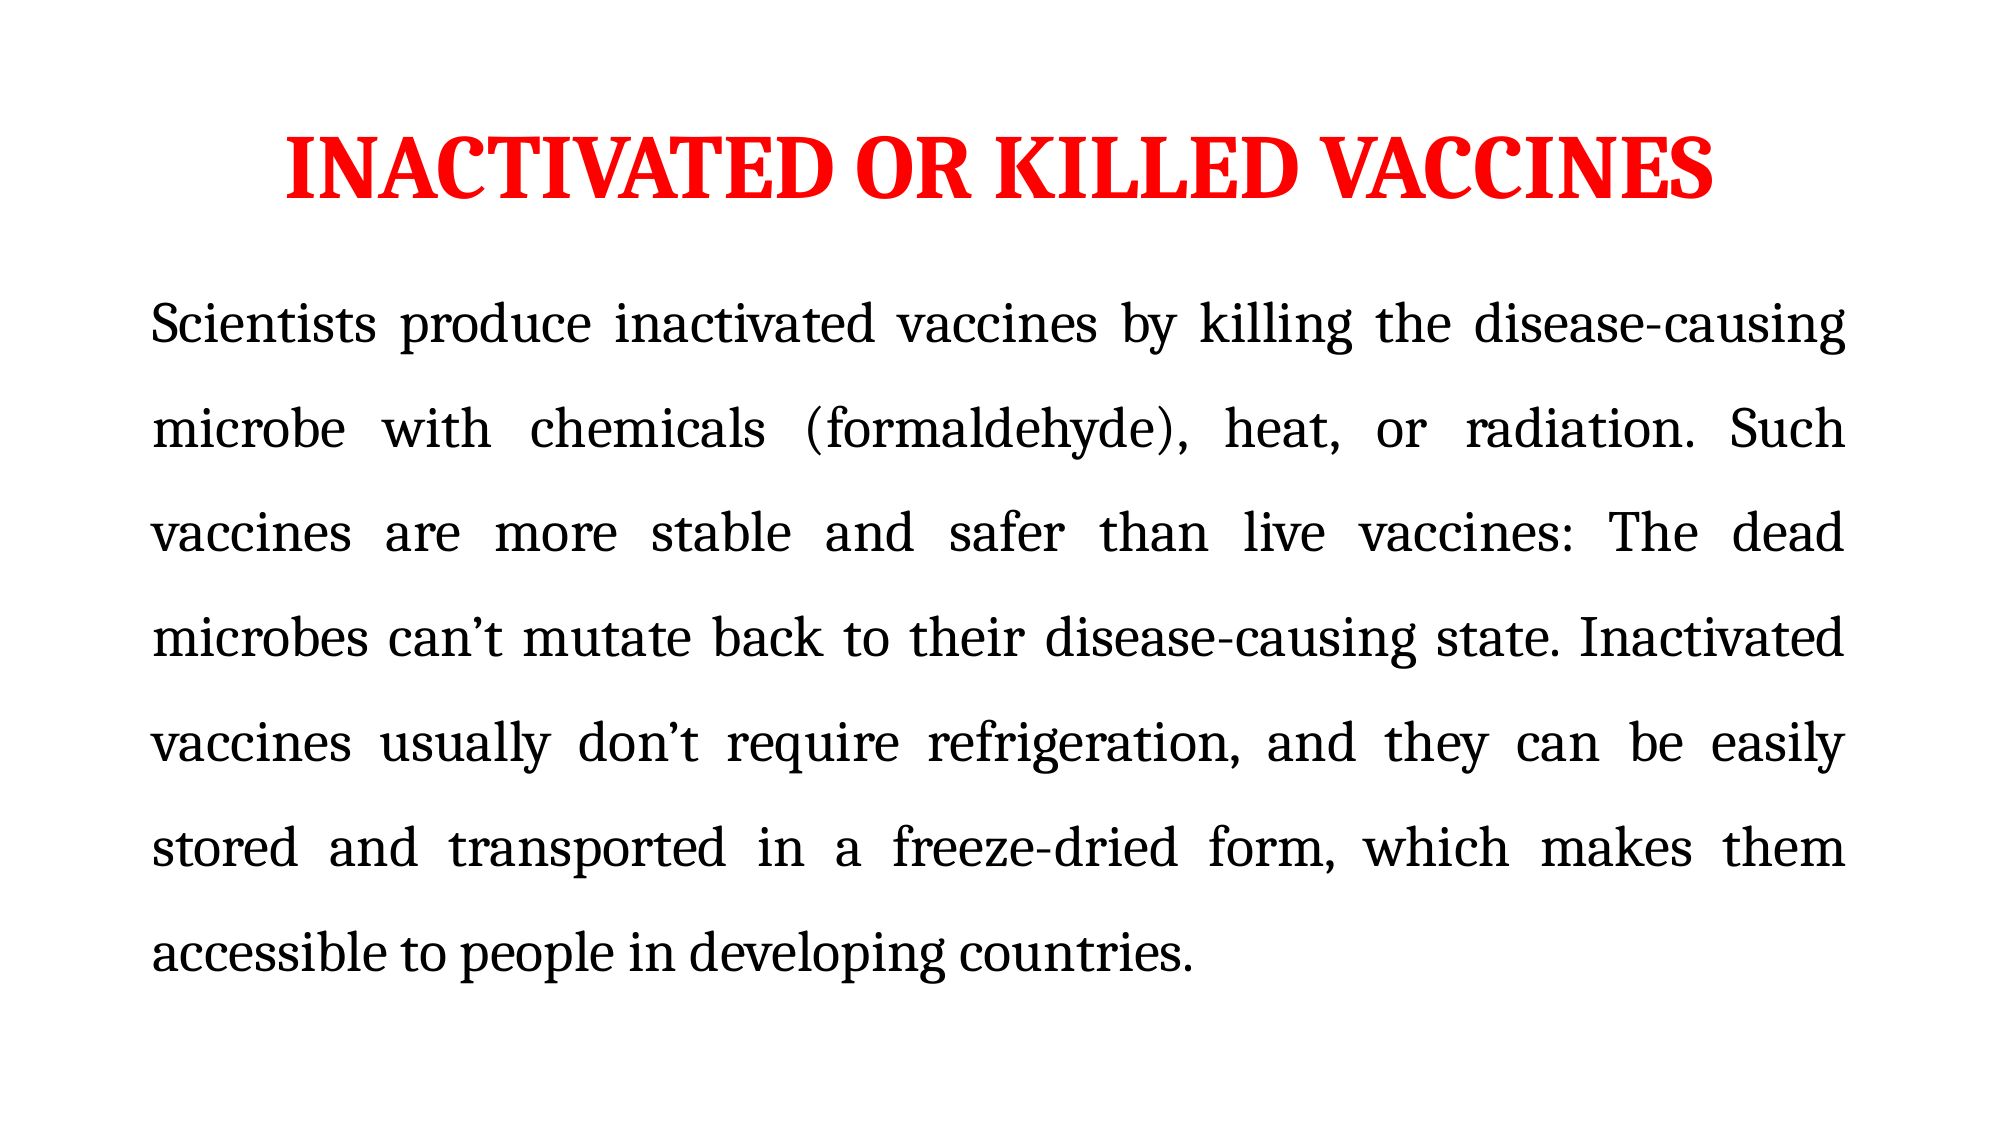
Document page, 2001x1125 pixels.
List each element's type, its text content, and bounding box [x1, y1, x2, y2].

title INACTIVATED or killed VACCINES [137, 59, 1863, 241]
list Scientists produce inactivated vaccines by killing the disease-causing microbe with chemicals (formaldehyde), heat, or radiation. Such vaccines are more stable and safer than live vaccines: The dead microbes can’t mutate back to their disease-causing state. Inactivated vaccines usually don’t require refrigeration, and they can be easily stored and transported in a freeze-dried form, which makes them accessible to people in developing countries. [137, 241, 1863, 1014]
